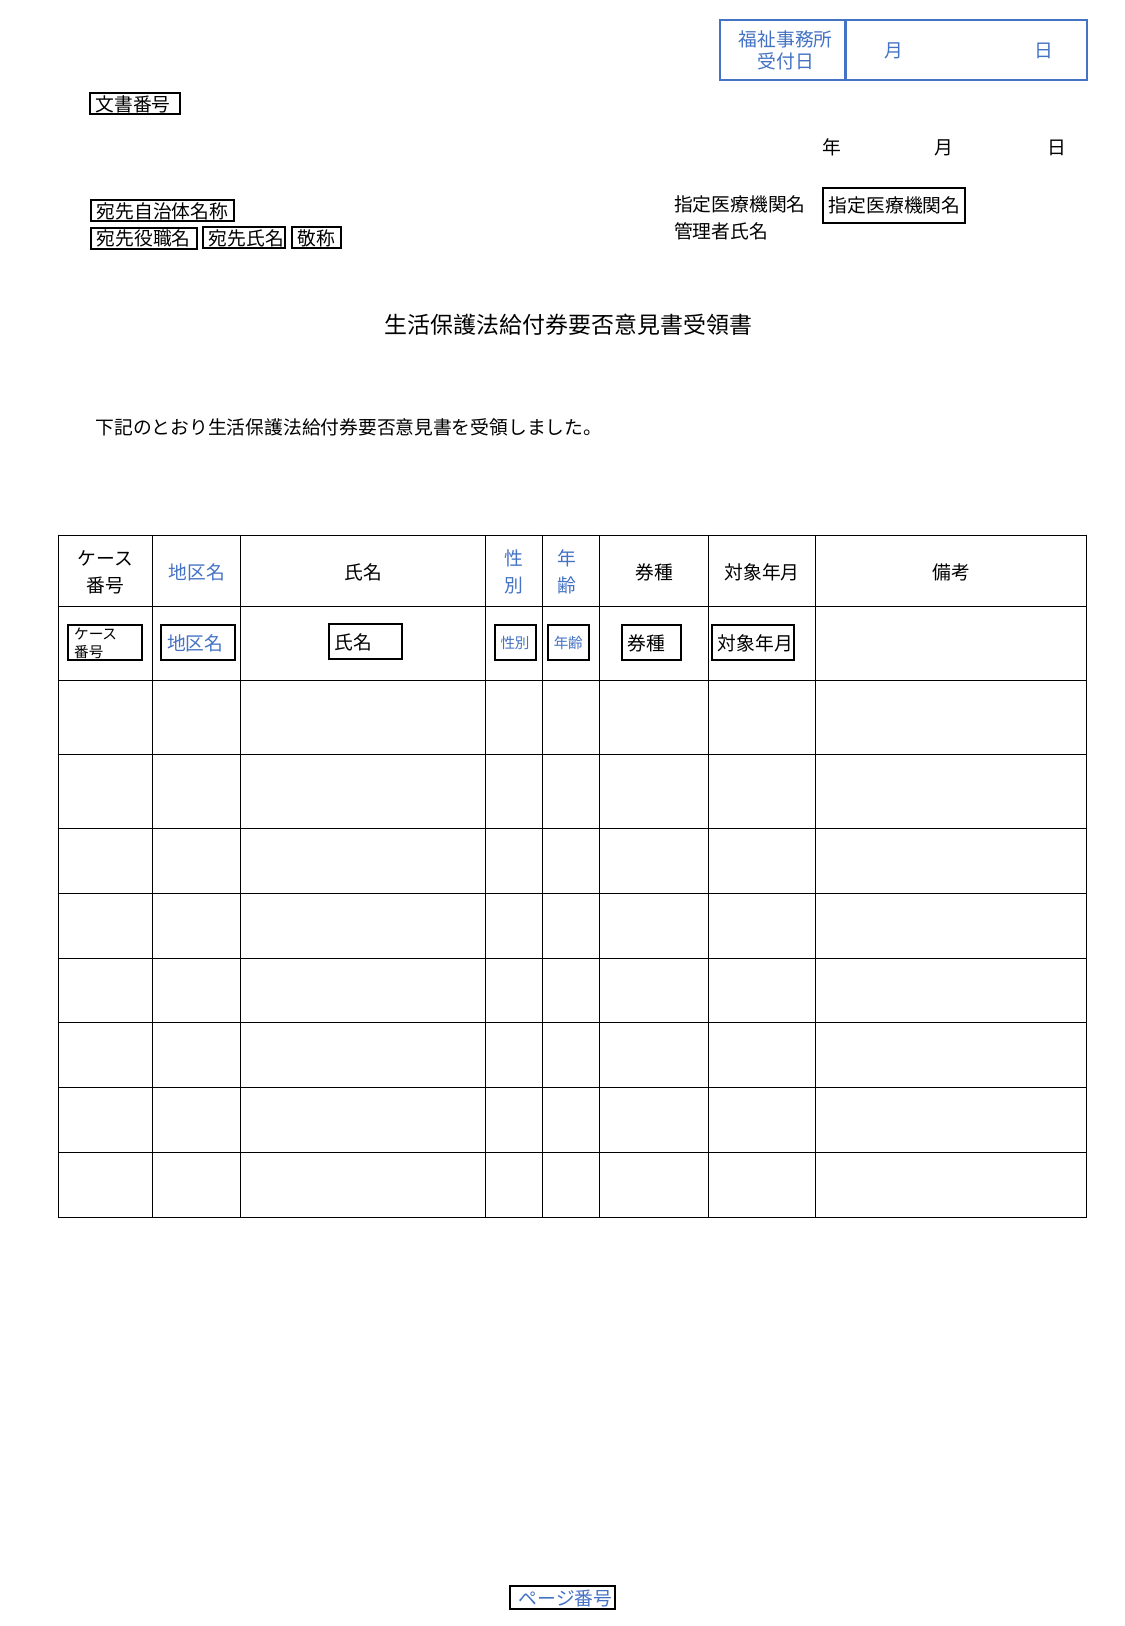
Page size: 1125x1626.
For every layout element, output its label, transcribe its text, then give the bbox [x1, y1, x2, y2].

table_cell [59, 681, 152, 754]
text_box 券種 [621, 624, 682, 661]
table_cell [153, 1153, 240, 1217]
table_header 年齢 [543, 536, 599, 606]
table_cell [486, 681, 542, 754]
table_cell [153, 755, 240, 828]
table_cell [59, 829, 152, 893]
table_cell [59, 1088, 152, 1152]
table_cell [486, 1153, 542, 1217]
table_cell [816, 1023, 1086, 1087]
table_cell [816, 607, 1086, 680]
table_cell [709, 894, 815, 958]
table_cell [816, 959, 1086, 1022]
table_cell [709, 1153, 815, 1217]
table_cell [153, 959, 240, 1022]
table_cell [486, 829, 542, 893]
table_cell [709, 1088, 815, 1152]
table_cell [486, 607, 542, 680]
table_cell [241, 681, 485, 754]
table_cell [543, 681, 599, 754]
text_box 生活保護法給付券要否意見書受領書 [96, 302, 1042, 346]
table_cell [543, 894, 599, 958]
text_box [720, 19, 1087, 80]
table_cell [709, 607, 815, 680]
table_cell [486, 1023, 542, 1087]
text_box 対象年月 [711, 624, 795, 661]
text_box 地区名 [160, 624, 236, 661]
table_cell [486, 755, 542, 828]
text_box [90, 200, 342, 249]
text_box 性別 [494, 624, 537, 661]
table_cell [600, 681, 708, 754]
table_cell [709, 959, 815, 1022]
table_cell [816, 829, 1086, 893]
table_cell [600, 755, 708, 828]
table_cell [59, 607, 152, 680]
table_cell [543, 1153, 599, 1217]
table_header 氏名 [241, 536, 485, 606]
table_cell [816, 755, 1086, 828]
table_cell [153, 607, 240, 680]
text_box 氏名 [328, 623, 403, 660]
text_box ページ番号 [509, 1585, 616, 1610]
table_cell [709, 829, 815, 893]
table_header 券種 [600, 536, 708, 606]
table_cell [600, 607, 708, 680]
table_cell [816, 1153, 1086, 1217]
table_cell [153, 829, 240, 893]
text_box 年齢 [547, 624, 590, 661]
table_cell [600, 1153, 708, 1217]
table_cell [543, 607, 599, 680]
table_cell [59, 1023, 152, 1087]
table_cell [709, 755, 815, 828]
table_cell [241, 755, 485, 828]
table_cell [816, 894, 1086, 958]
table_cell [543, 1023, 599, 1087]
table_cell [816, 681, 1086, 754]
text_box 管理者氏名 [667, 220, 776, 243]
table_header 備考 [816, 536, 1086, 606]
table_cell [543, 755, 599, 828]
table_cell [816, 1088, 1086, 1152]
table_cell [600, 1088, 708, 1152]
table_cell [600, 959, 708, 1022]
table_cell [153, 1088, 240, 1152]
table_cell [241, 607, 485, 680]
table_cell [600, 894, 708, 958]
table_cell [59, 959, 152, 1022]
table_cell [486, 1088, 542, 1152]
table_cell [241, 829, 485, 893]
table_cell [600, 1023, 708, 1087]
text_box 下記のとおり生活保護法給付券要否意見書を受領しました。 [89, 415, 1037, 438]
text_box 文書番号 [89, 92, 181, 115]
table_cell [59, 755, 152, 828]
table_header ケース番号 [59, 536, 152, 606]
table_cell [241, 1088, 485, 1152]
table_header 対象年月 [709, 536, 815, 606]
table_cell [153, 681, 240, 754]
table_cell [543, 1088, 599, 1152]
text_box 年 月 日 [815, 133, 1005, 162]
table_cell [600, 829, 708, 893]
table_cell [153, 1023, 240, 1087]
text_box 指定医療機関名 [822, 187, 966, 224]
text_box ケース 番号 [67, 624, 143, 661]
table_cell [709, 681, 815, 754]
table_cell [59, 894, 152, 958]
table_cell [59, 1153, 152, 1217]
table_cell [241, 1153, 485, 1217]
table_cell [241, 959, 485, 1022]
table_header 性別 [486, 536, 542, 606]
table_cell [543, 959, 599, 1022]
table_header 地区名 [153, 536, 240, 606]
table_cell [153, 894, 240, 958]
table_cell [543, 829, 599, 893]
text_box 指定医療機関名 [667, 192, 811, 215]
table_cell [241, 1023, 485, 1087]
table_cell [486, 894, 542, 958]
table_cell [241, 894, 485, 958]
table_cell [486, 959, 542, 1022]
table_cell [709, 1023, 815, 1087]
